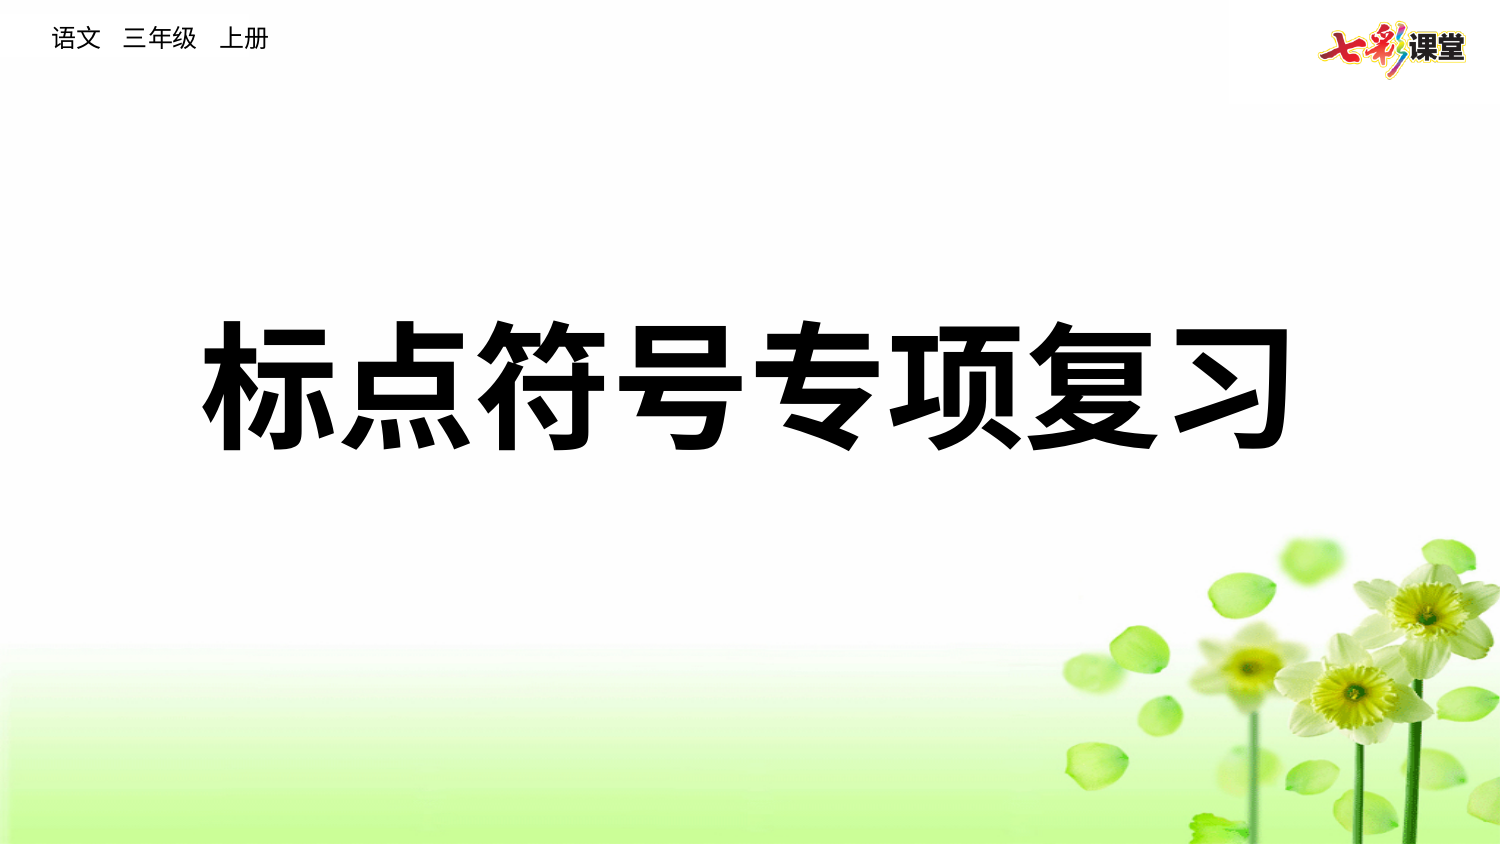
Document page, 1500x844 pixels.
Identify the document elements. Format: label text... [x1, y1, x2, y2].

text_box 标点符号专项复习 [137, 303, 1365, 465]
text_box [0, 14, 450, 57]
picture [0, 0, 1500, 844]
text_box 语文 三年级 上册 [13, 15, 285, 60]
